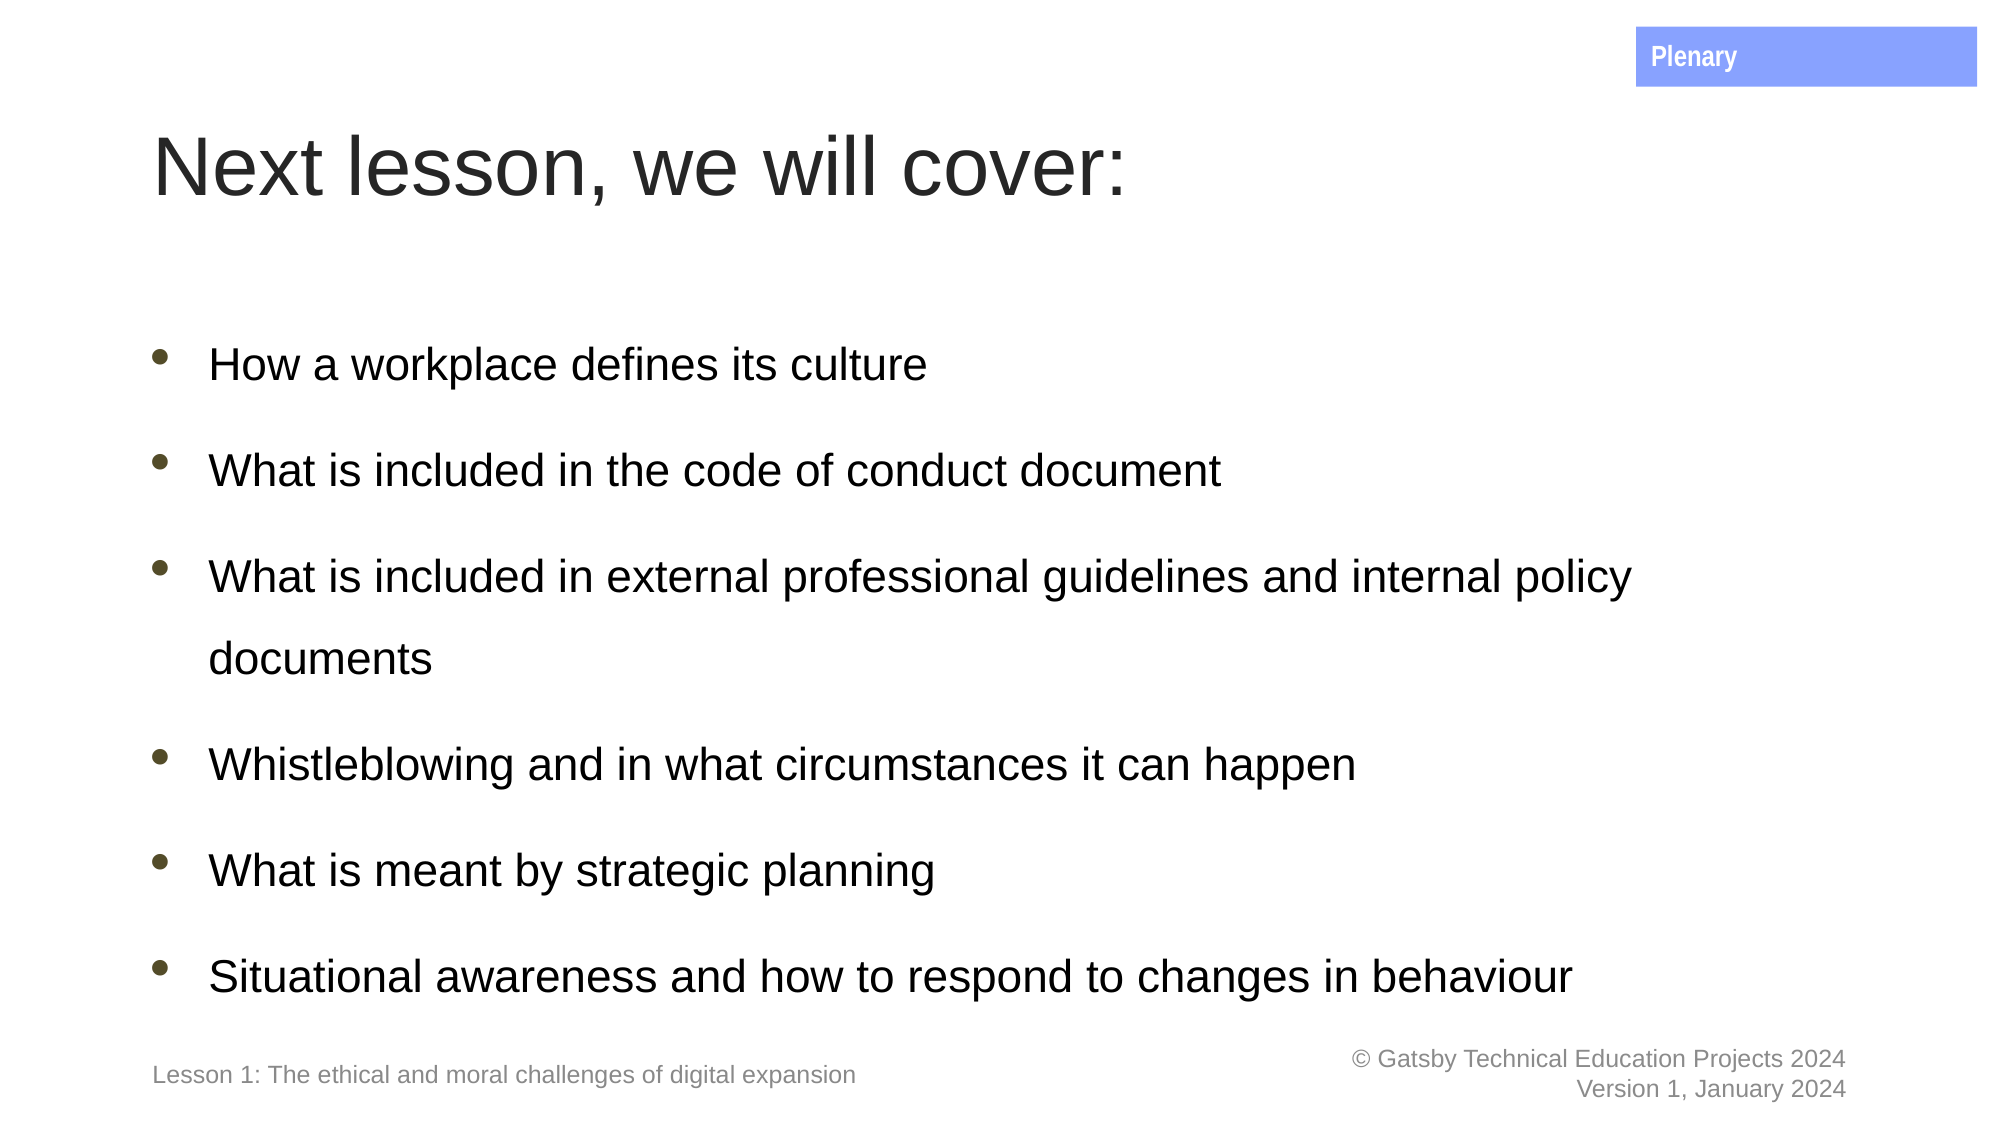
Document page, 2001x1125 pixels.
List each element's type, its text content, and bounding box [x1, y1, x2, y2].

list Lesson 1: The ethical and moral challenges of digital expansion [137, 1042, 906, 1103]
list Plenary [1636, 26, 1978, 87]
list How a workplace defines its culture What is included in the code of conduct document What is included in external professional guidelines and internal policy documents Whistleblowing and in what circumstances it can happen What is meant by strategic planning Situational awareness and how to respond to changes in behaviour [137, 299, 1863, 1014]
title Next lesson, we will cover: [137, 59, 1863, 278]
